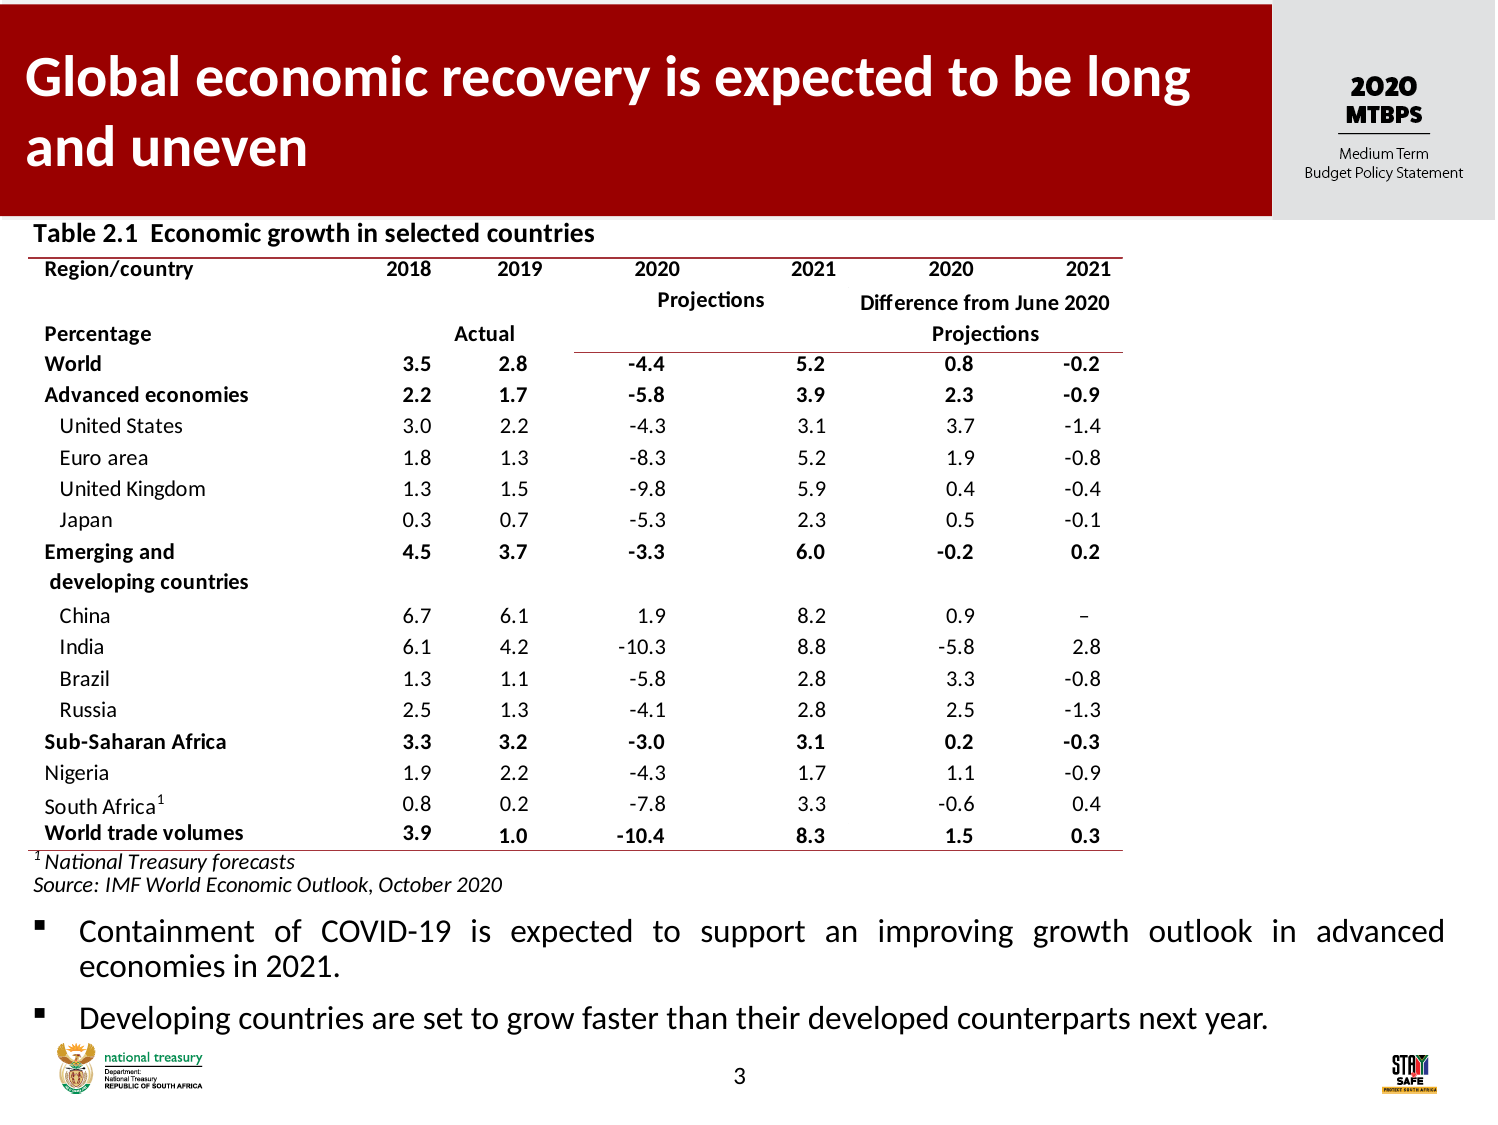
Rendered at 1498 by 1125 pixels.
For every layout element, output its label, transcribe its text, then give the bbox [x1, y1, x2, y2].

slide_number 2 [549, 1044, 930, 1105]
text_box Containment of COVID-19 is expected to support an improving growth outlook in advanced economies in 2021. Developing countries are set to grow faster than their developed counterparts next year. [17, 906, 1463, 1044]
picture [57, 1044, 549, 1094]
text_box Global economic recovery is expected to be long and uneven [10, 5, 1272, 212]
picture [2, 0, 1495, 902]
picture [930, 1044, 1437, 1094]
text_box [0, 4, 1272, 217]
